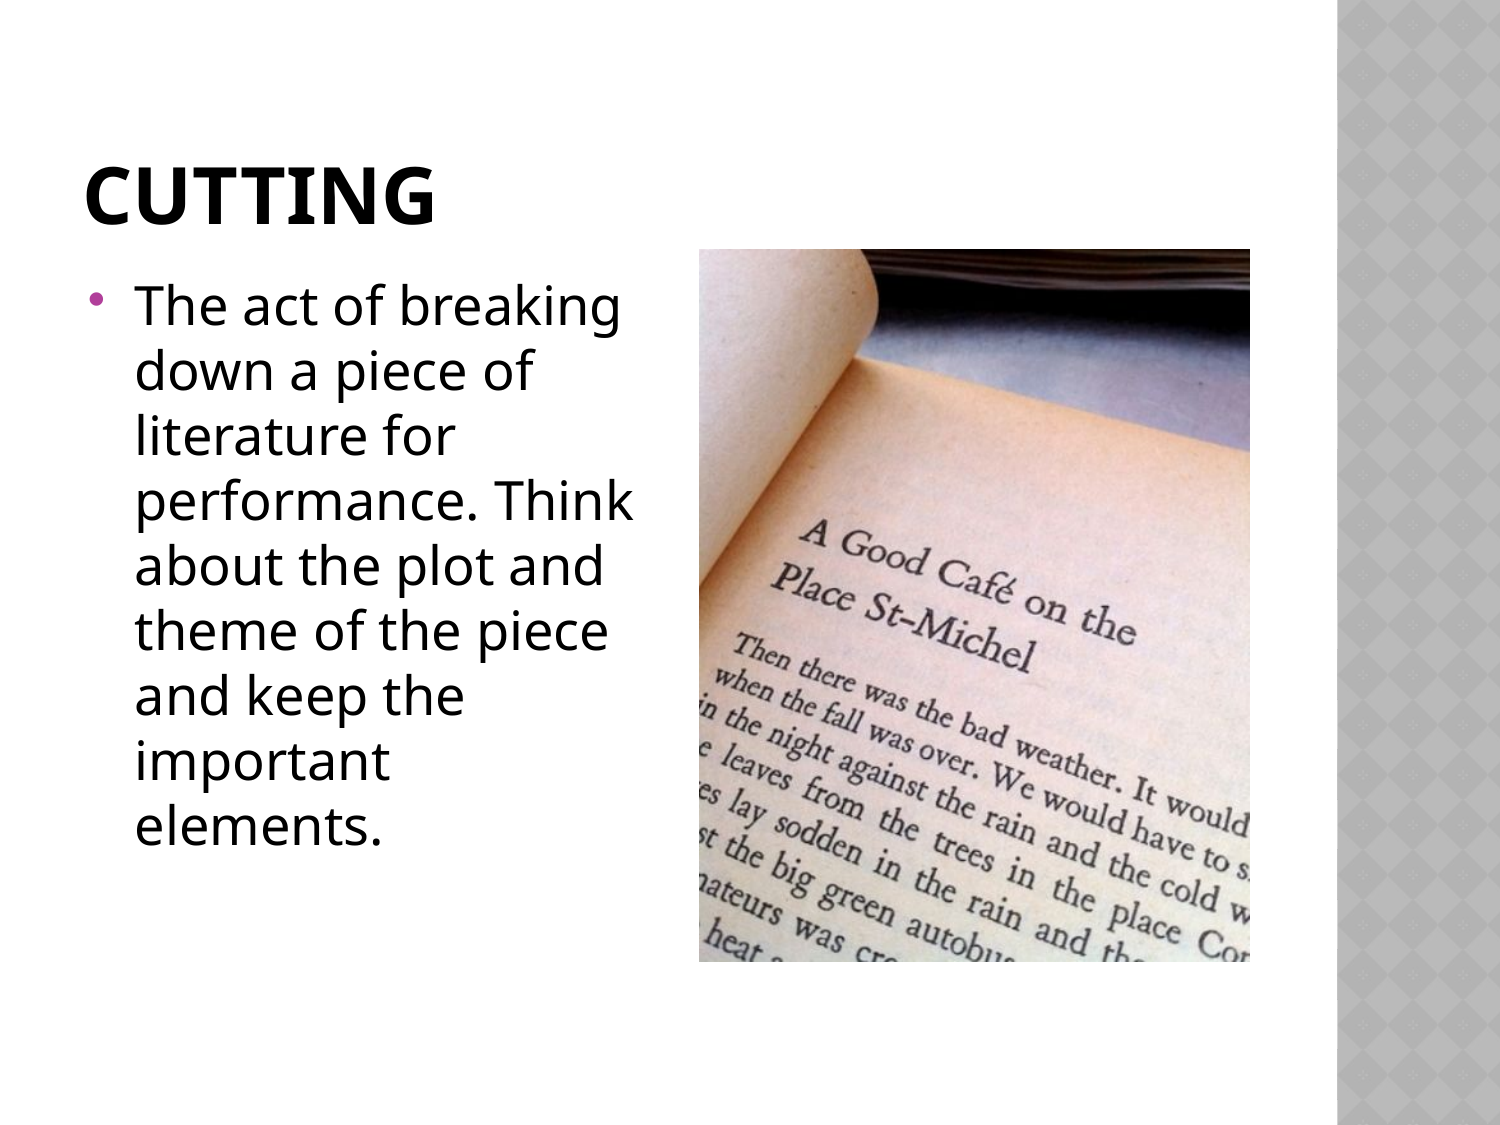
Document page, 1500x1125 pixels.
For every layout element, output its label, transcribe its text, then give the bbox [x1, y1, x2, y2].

title Cutting [75, 52, 1263, 240]
list The act of breaking down a piece of literature for performance. Think about the plot and theme of the piece and keep the important elements. [75, 264, 650, 1059]
picture [699, 249, 1251, 963]
